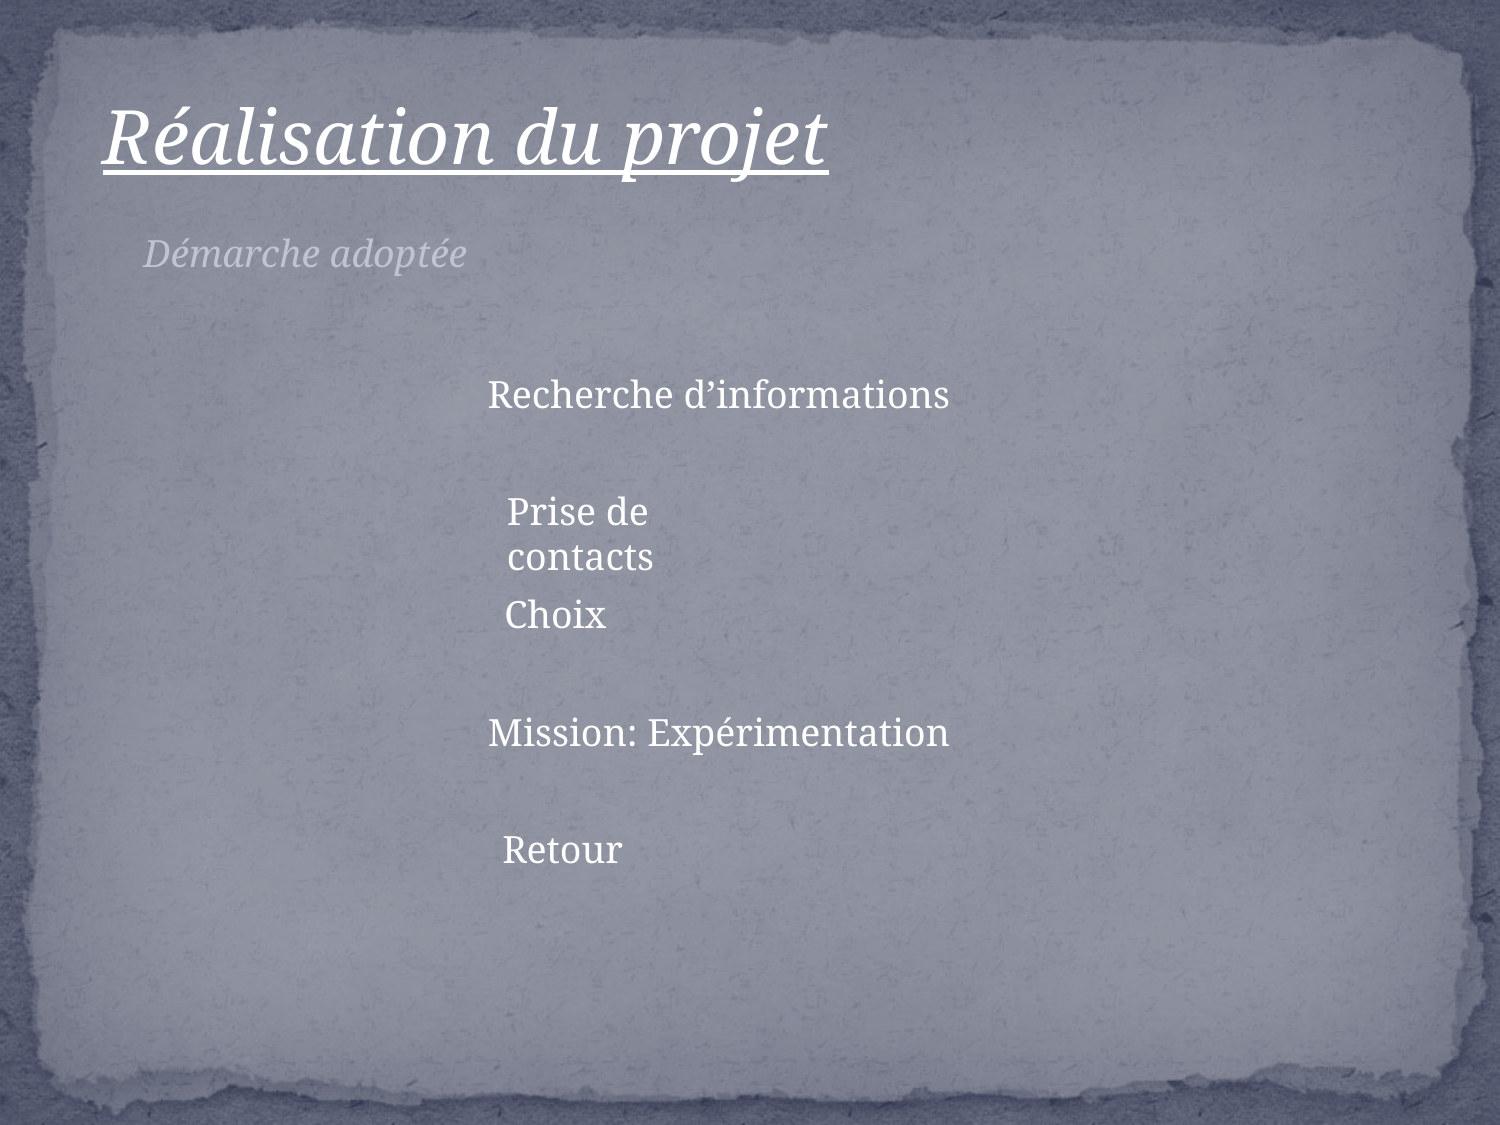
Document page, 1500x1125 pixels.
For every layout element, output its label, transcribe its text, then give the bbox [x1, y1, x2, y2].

text_box Démarche adoptée [128, 222, 483, 283]
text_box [494, 365, 952, 877]
text_box Réalisation du projet [88, 81, 844, 187]
